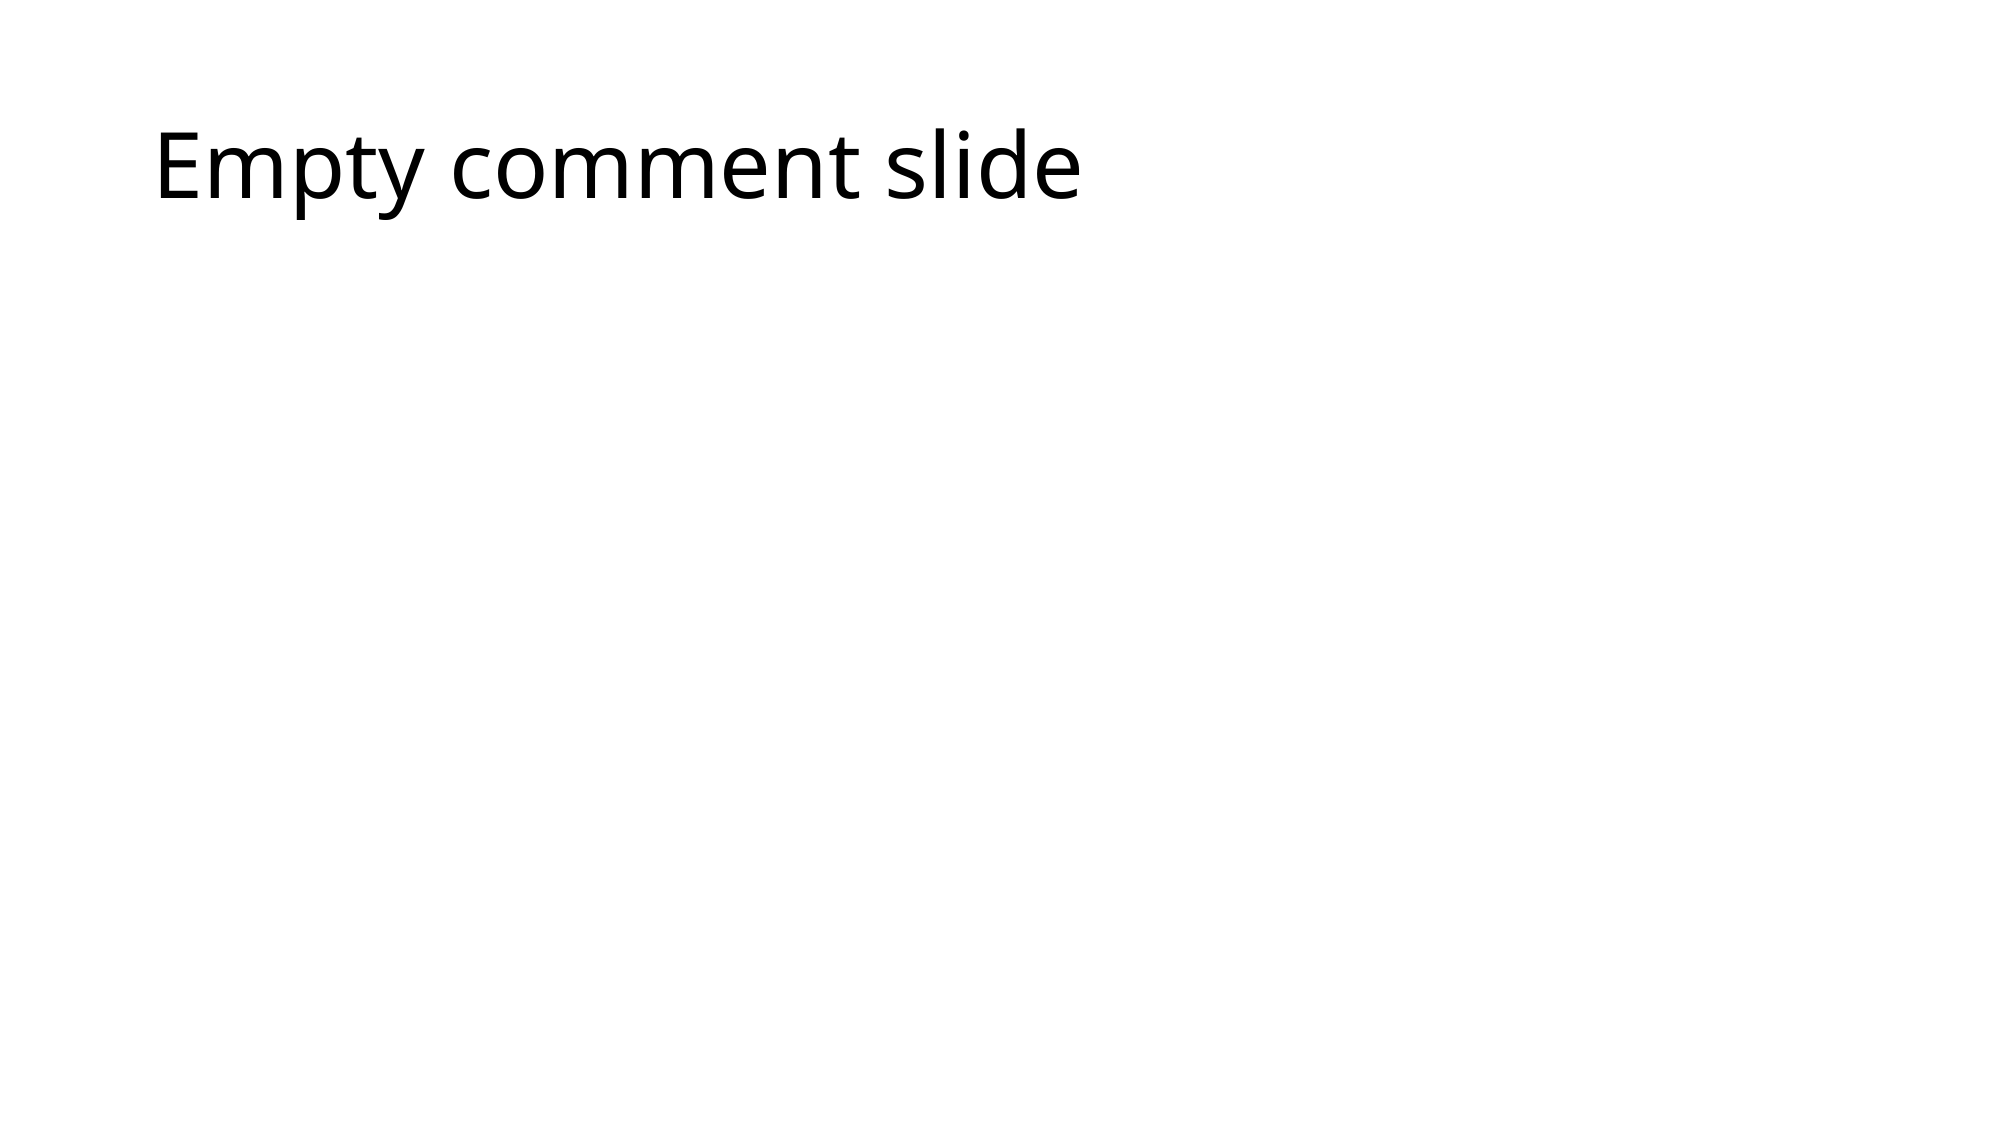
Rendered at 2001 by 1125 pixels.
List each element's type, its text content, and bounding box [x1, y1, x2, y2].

title Empty comment slide [137, 59, 1863, 278]
